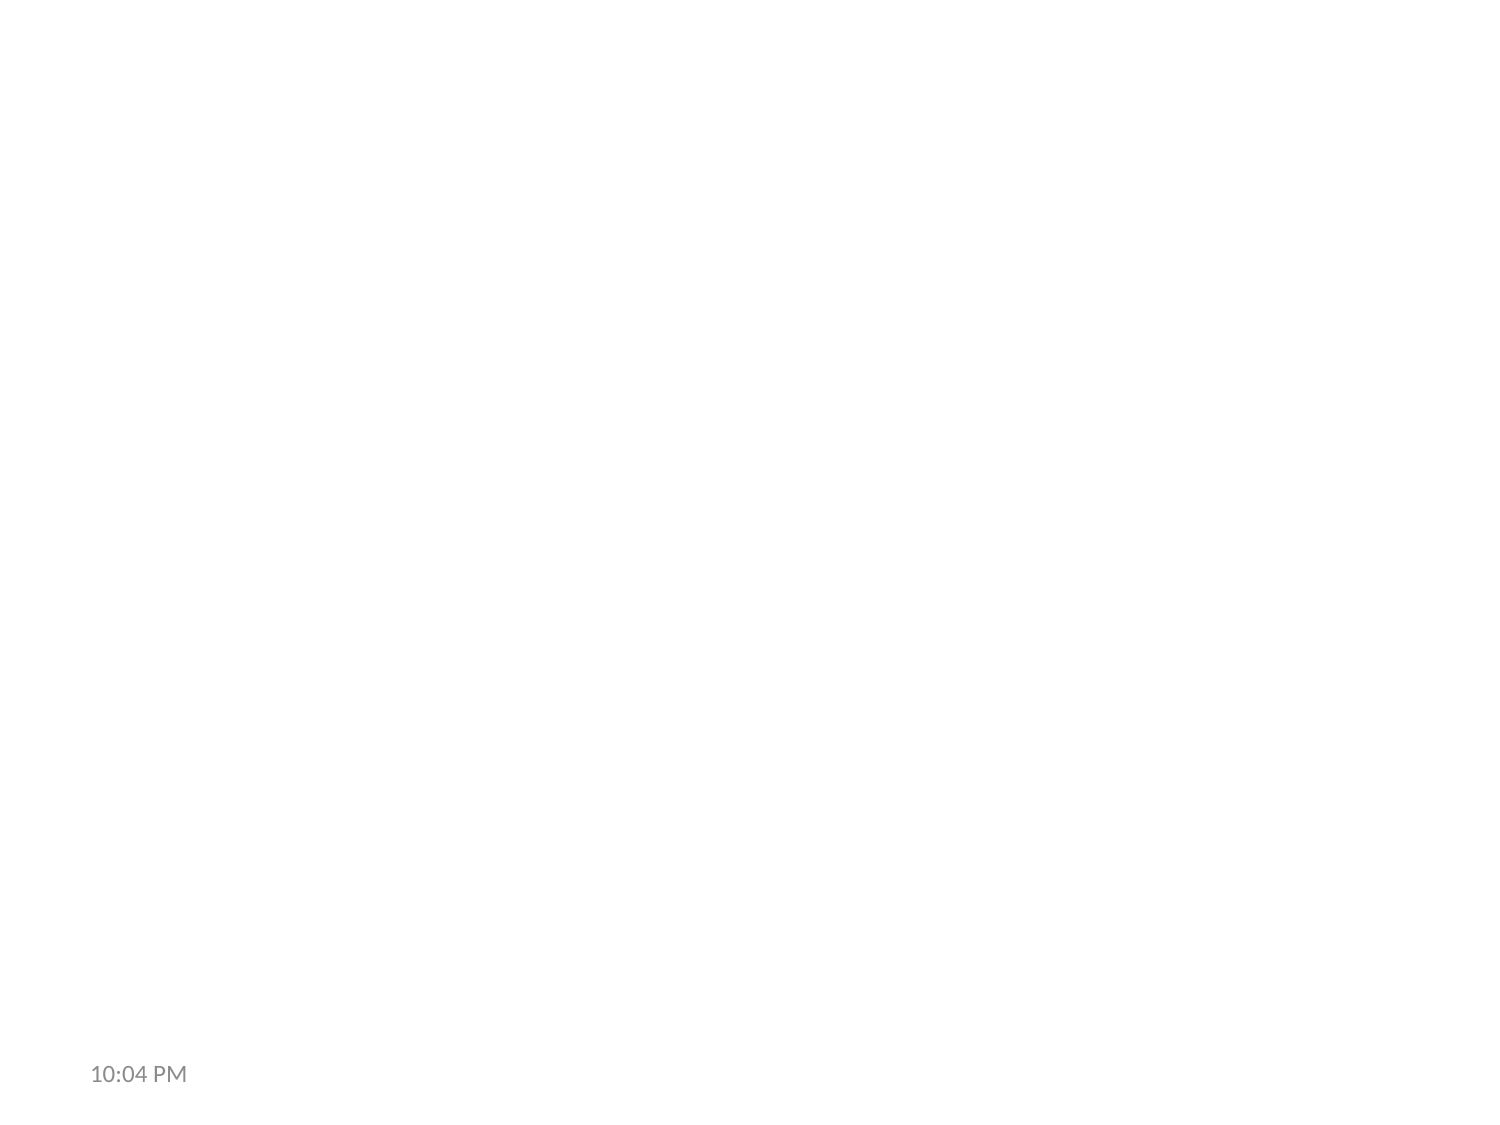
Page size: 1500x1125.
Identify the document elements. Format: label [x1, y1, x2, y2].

slide_number [75, 1042, 425, 1103]
